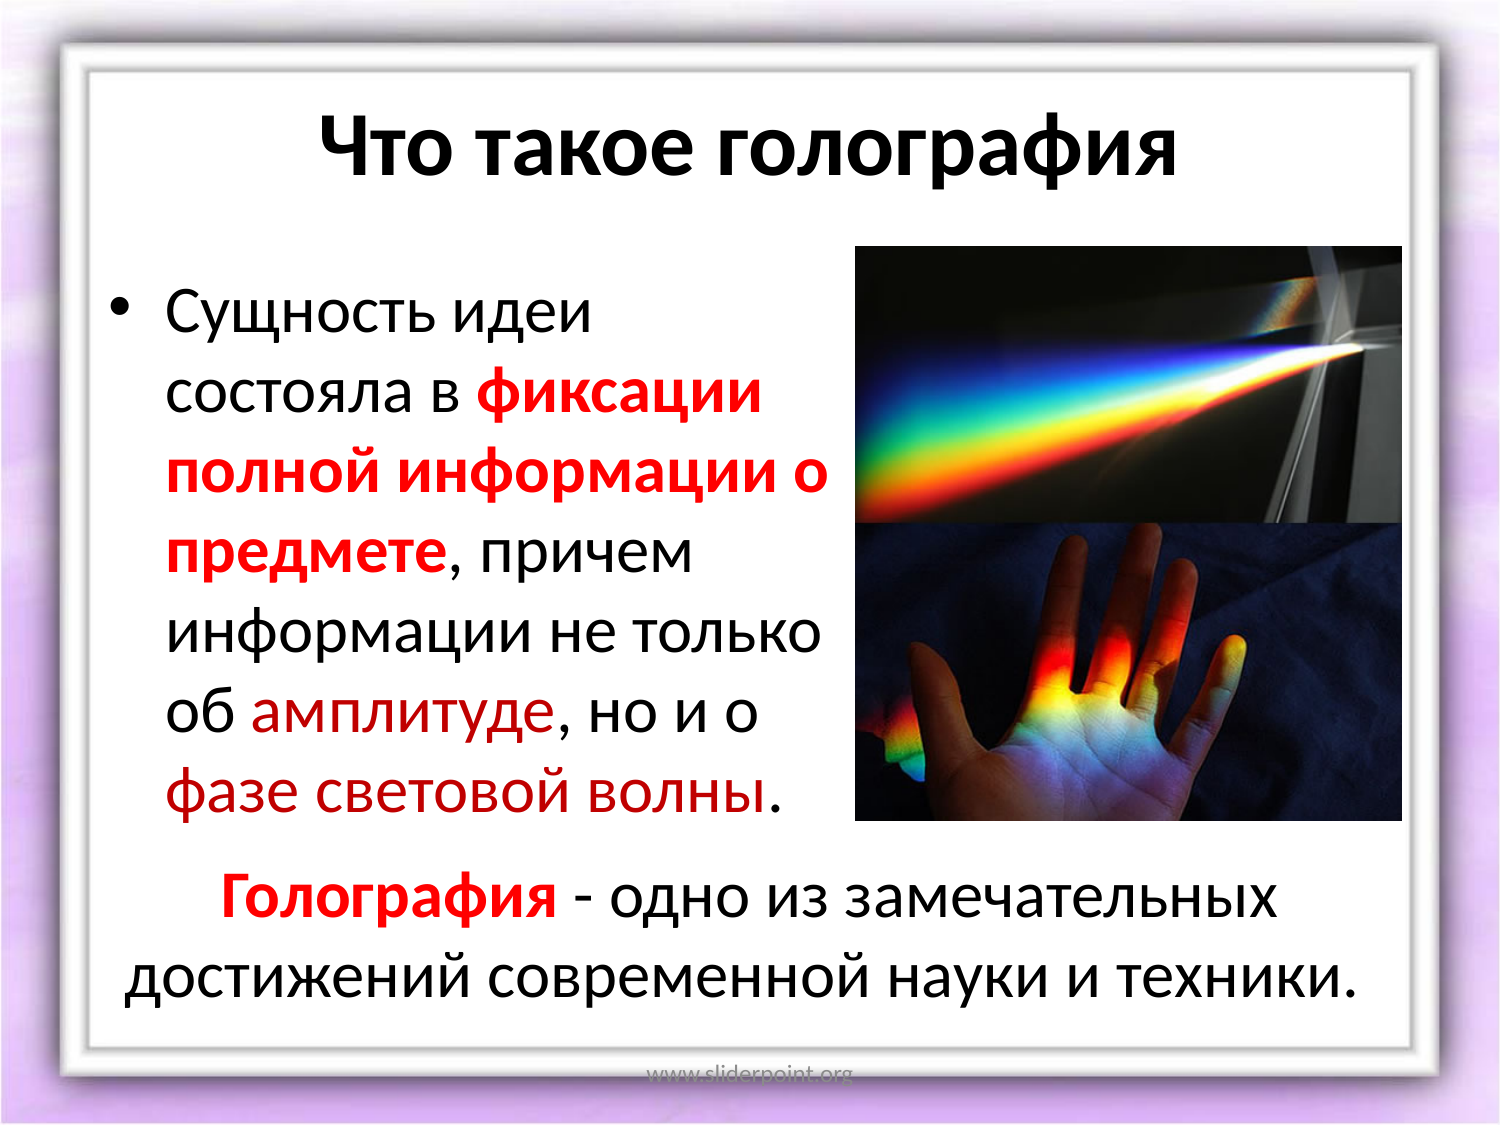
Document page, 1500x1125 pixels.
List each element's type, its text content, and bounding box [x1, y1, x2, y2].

picture [0, 0, 1500, 1125]
title Что такое голография [75, 45, 1425, 233]
list Сущность идеи состояла в фиксации полной информации о предмете, причем информации не только об амплитуде, но и о фазе световой волны. [93, 257, 868, 843]
footer www.sliderpoint.org [512, 1042, 988, 1103]
text_box Голография - одно из замечательных достижений современной науки и техники. [93, 843, 1407, 1019]
